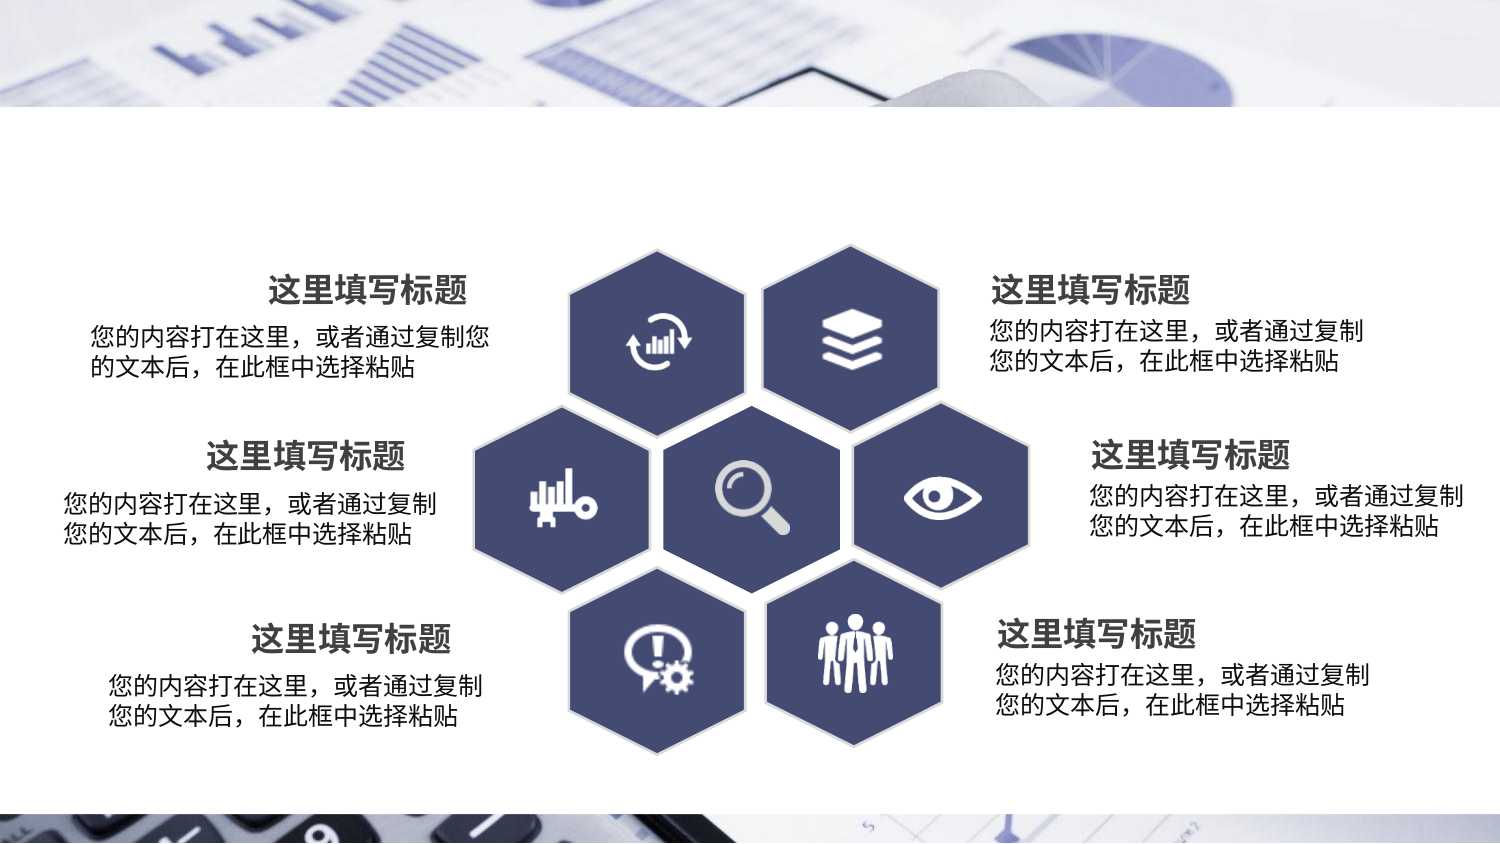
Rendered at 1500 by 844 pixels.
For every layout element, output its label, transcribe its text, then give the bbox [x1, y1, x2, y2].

text_box 这里填写标题 [977, 609, 1361, 663]
text_box [567, 566, 747, 756]
text_box 这里填写标题 [248, 265, 526, 319]
text_box [567, 248, 747, 439]
picture [798, 284, 907, 393]
picture [715, 460, 790, 535]
text_box 您的内容打在这里，或者通过复制您的文本后，在此框中选择粘贴 [70, 311, 536, 392]
text_box 您的内容打在这里，或者通过复制您的文本后，在此框中选择粘贴 [43, 478, 474, 559]
text_box [472, 404, 652, 595]
text_box [662, 404, 841, 595]
picture [525, 460, 601, 535]
text_box 您的内容打在这里，或者通过复制您的文本后，在此框中选择粘贴 [88, 660, 519, 741]
text_box 您的内容打在这里，或者通过复制您的文本后，在此框中选择粘贴 [969, 305, 1401, 386]
text_box [764, 558, 944, 748]
text_box 这里填写标题 [971, 265, 1356, 319]
picture [621, 304, 696, 379]
text_box [851, 400, 1031, 591]
text_box [761, 243, 940, 434]
picture [621, 621, 696, 697]
picture [0, 815, 1500, 843]
text_box 您的内容打在这里，或者通过复制您的文本后，在此框中选择粘贴 [1069, 470, 1500, 551]
picture [817, 613, 893, 693]
text_box 您的内容打在这里，或者通过复制您的文本后，在此框中选择粘贴 [975, 649, 1407, 730]
text_box 这里填写标题 [1071, 430, 1455, 484]
picture [903, 476, 982, 521]
text_box 这里填写标题 [231, 614, 510, 668]
picture [0, 0, 1500, 107]
text_box 这里填写标题 [186, 432, 464, 486]
